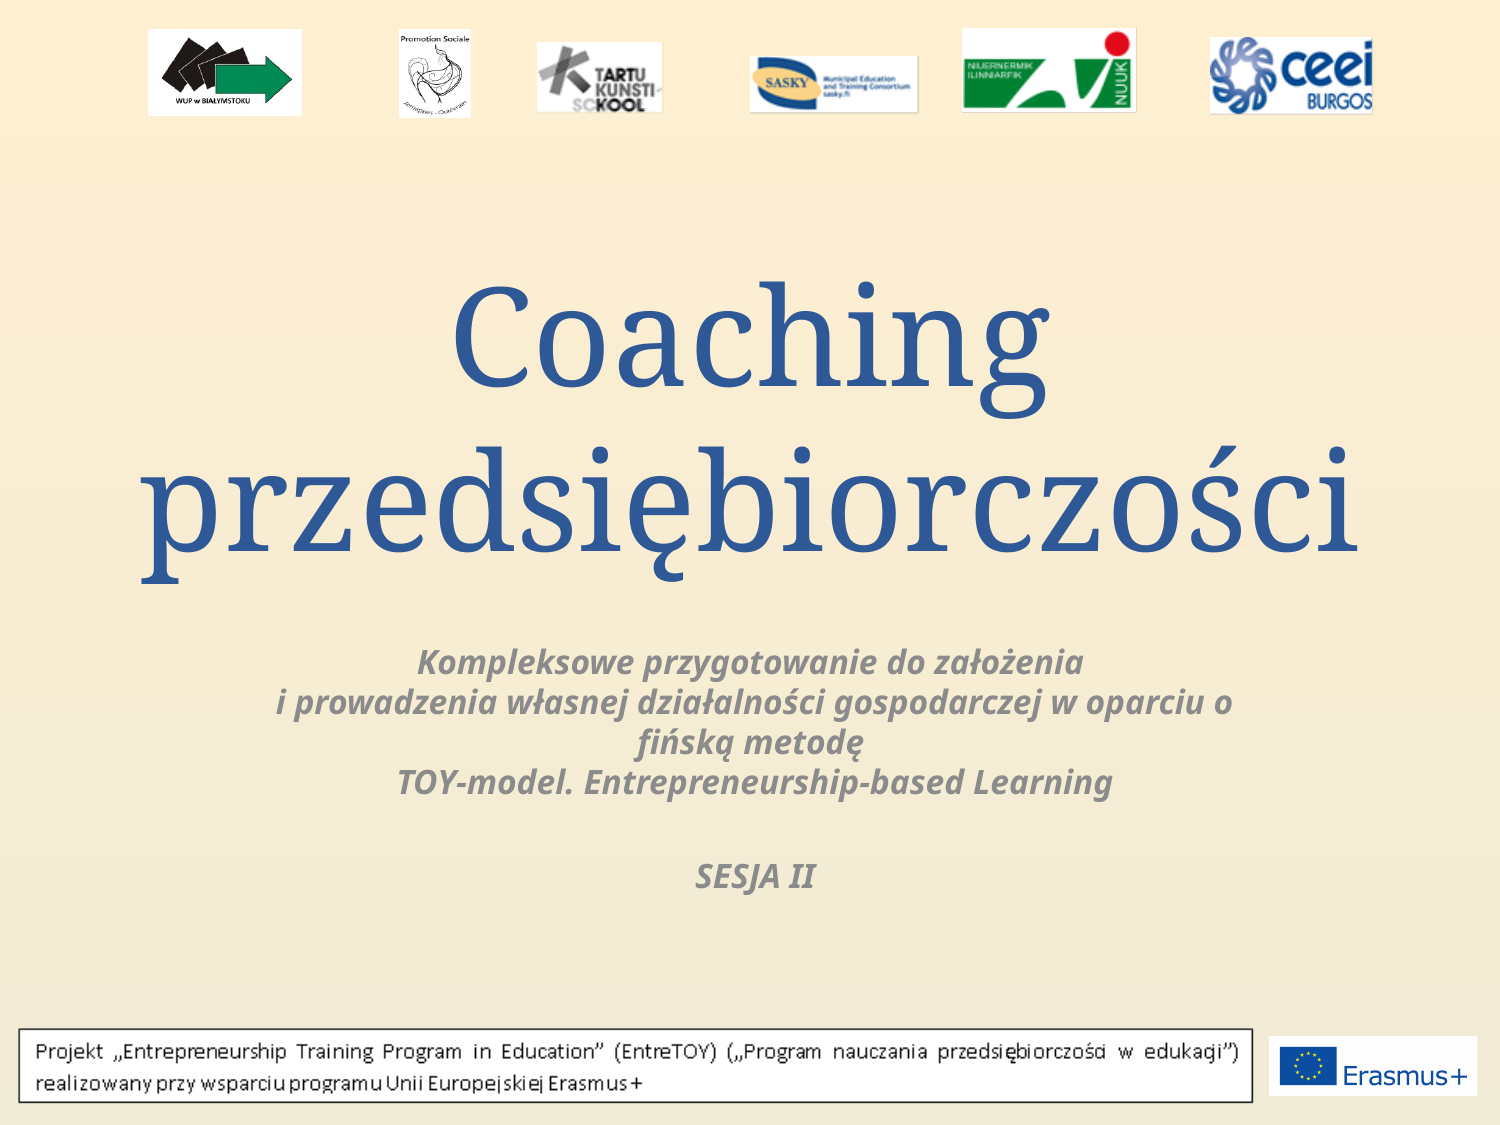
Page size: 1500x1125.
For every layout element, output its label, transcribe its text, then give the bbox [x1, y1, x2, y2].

picture [962, 28, 1140, 99]
picture [1210, 37, 1374, 99]
picture [148, 29, 302, 116]
picture [17, 1027, 1255, 1105]
subtitle Kompleksowe przygotowanie do założenia i prowadzenia własnej działalności gospodarczej w oparciu o fińską metodę TOY-model. Entrepreneurship-based Learning SESJA II [230, 633, 1281, 906]
title Coaching przedsiębiorczości [112, 99, 1388, 587]
picture [399, 29, 471, 99]
picture [537, 42, 668, 99]
picture [750, 56, 921, 99]
